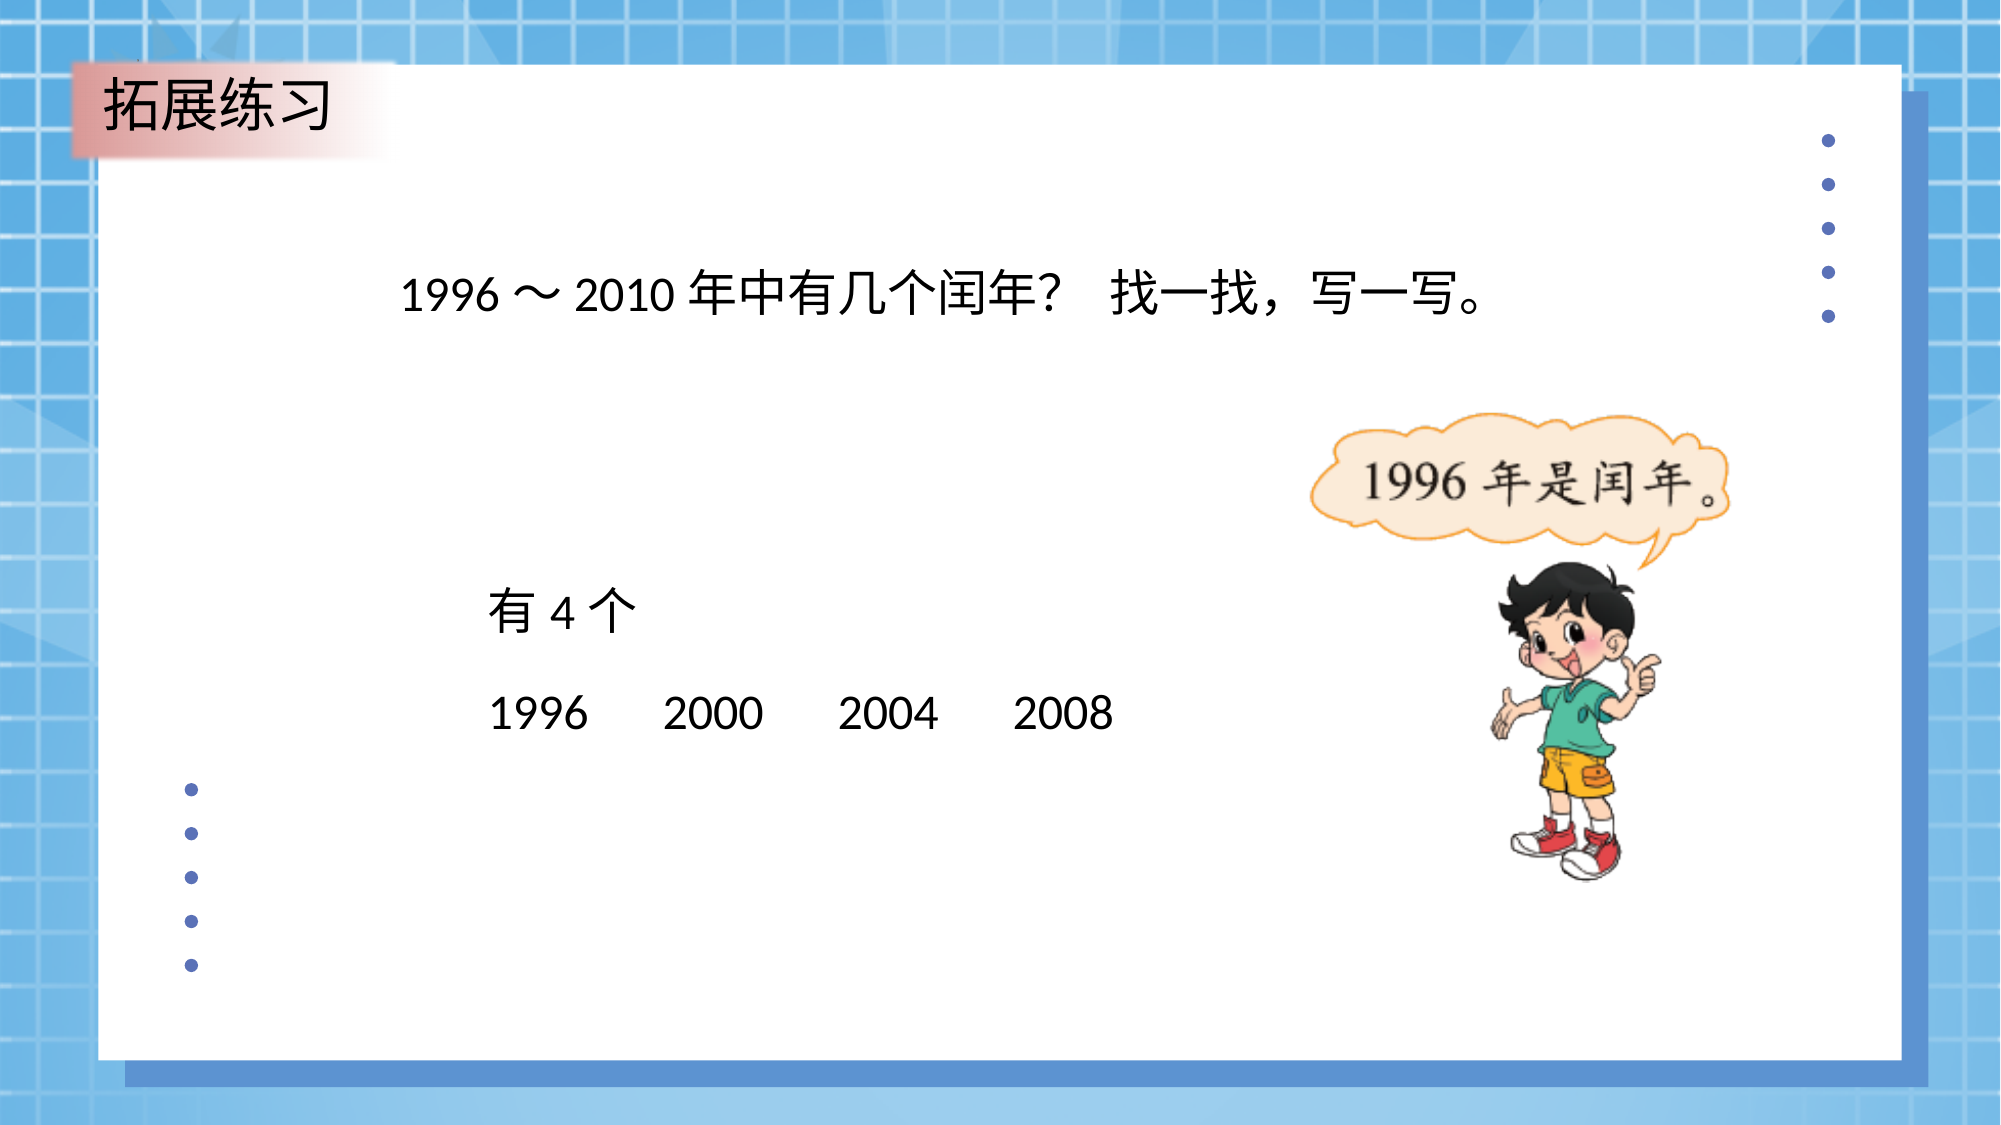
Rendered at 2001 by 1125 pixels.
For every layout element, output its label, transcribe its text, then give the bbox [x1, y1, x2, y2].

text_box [67, 57, 400, 163]
text_box 有4个 1996 2000 2004 2008 [473, 541, 1262, 747]
picture [0, 0, 2001, 1125]
text_box 1996～2010年中有几个闰年？ 找一找，写一写。 [384, 254, 1576, 346]
